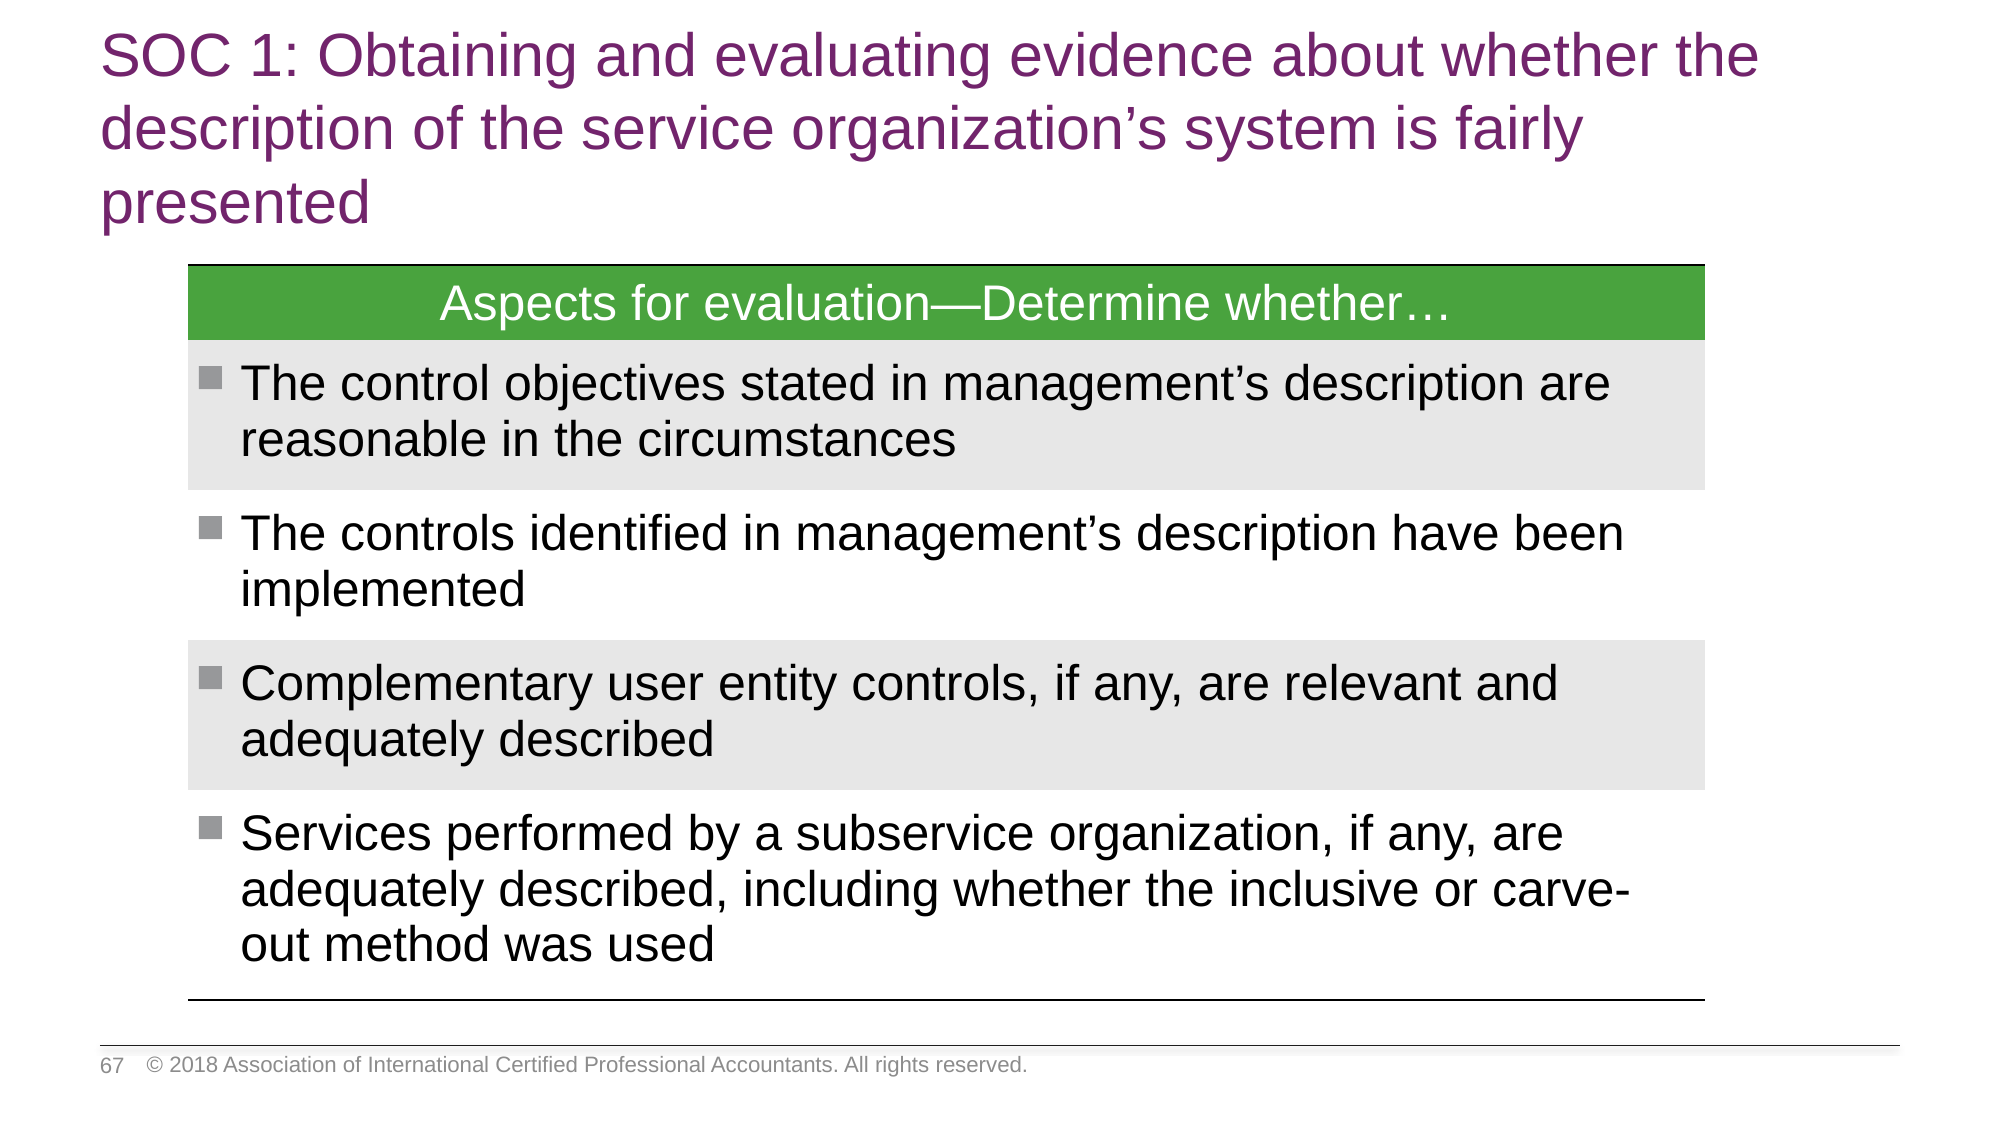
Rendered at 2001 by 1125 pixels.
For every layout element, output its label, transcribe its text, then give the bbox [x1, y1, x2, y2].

table_cell Complementary user entity controls, if any, are relevant and adequately described [188, 640, 1705, 790]
table_header Aspects for evaluation—Determine whether… [188, 266, 1705, 340]
table_cell Services performed by a subservice organization, if any, are adequately described, including whether the inclusive or carve-out method was used [188, 790, 1705, 999]
table_cell The controls identified in management’s description have been implemented [188, 490, 1705, 640]
slide_number 67 [99, 1050, 147, 1111]
footer © 2018 Association of International Certified Professional Accountants. All rights reserved. [147, 1050, 1900, 1111]
title SOC 1: Obtaining and evaluating evidence about whether the description of the service organization’s system is fairly presented [100, 30, 1800, 236]
table_cell The control objectives stated in management’s description are reasonable in the circumstances [188, 340, 1705, 490]
